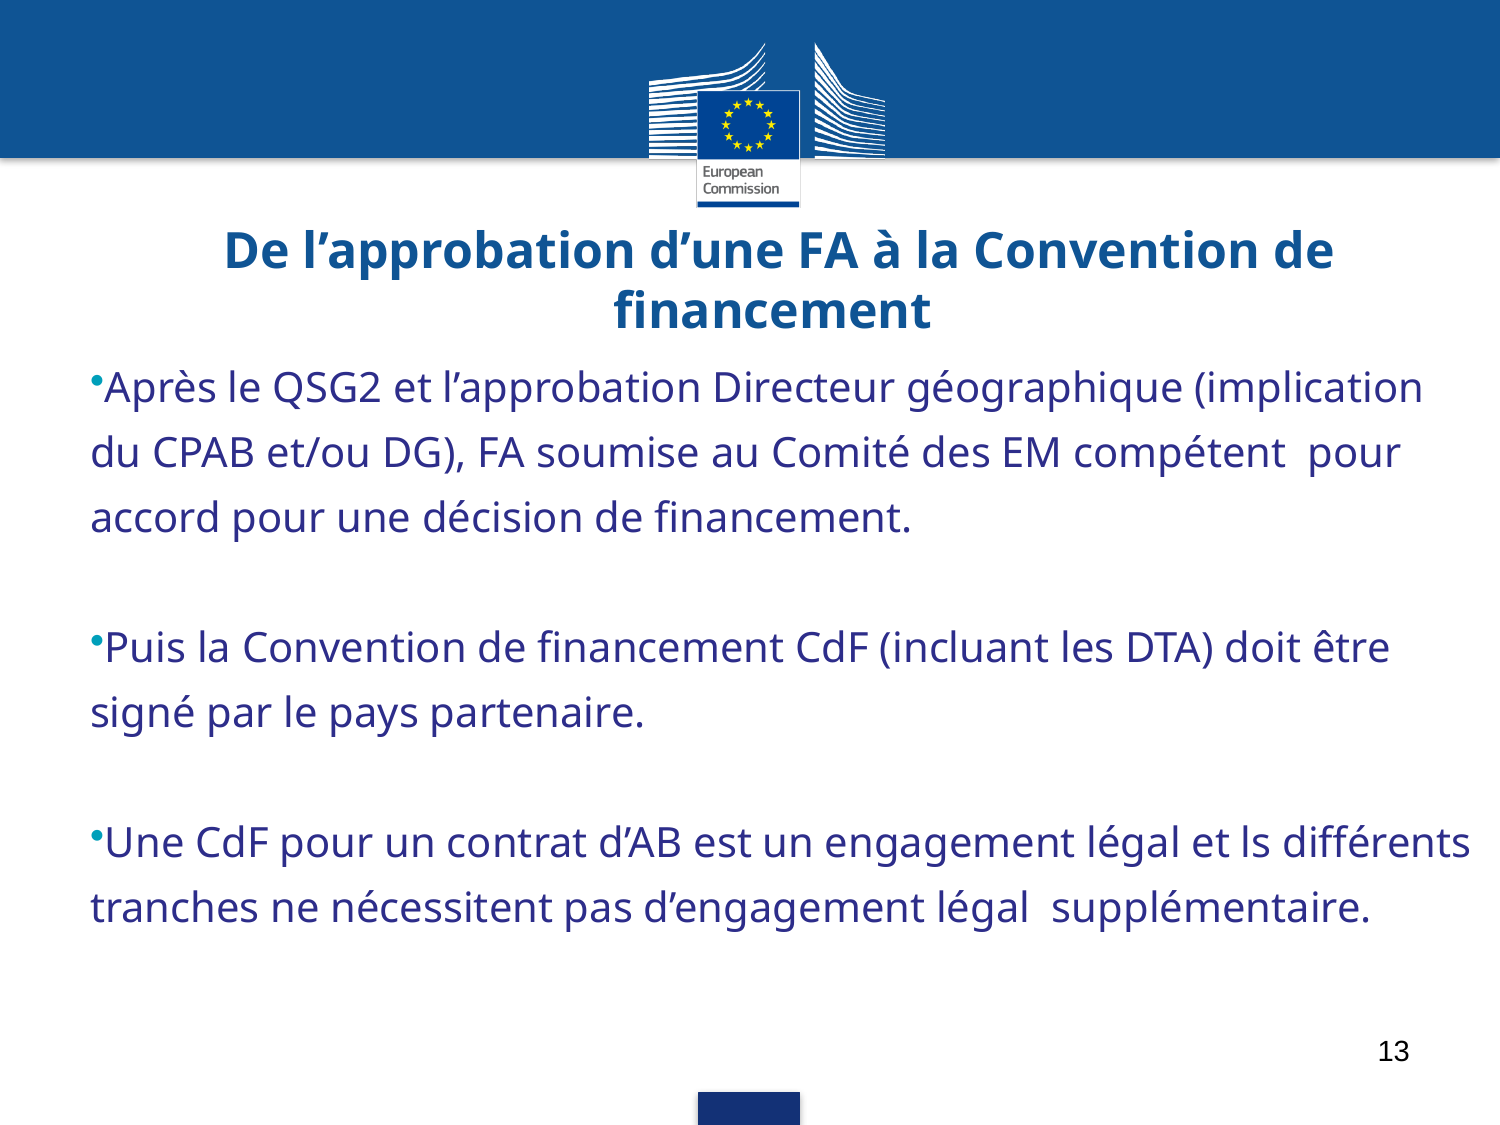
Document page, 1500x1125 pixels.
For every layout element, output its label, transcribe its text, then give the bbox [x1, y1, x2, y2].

list Après le QSG2 et l’approbation Directeur géographique (implication du CPAB et/ou DG), FA soumise au Comité des EM compétent pour accord pour une décision de financement. Puis la Convention de financement CdF (incluant les DTA) doit être signé par le pays partenaire. Une CdF pour un contrat d’AB est un engagement légal et ls différents tranches ne nécessitent pas d’engagement légal supplémentaire. [0, 337, 1500, 1071]
slide_number 13 [1074, 1024, 1425, 1103]
picture [649, 42, 885, 208]
title De l’approbation d’une FA à la Convention de financement [0, 219, 1500, 337]
